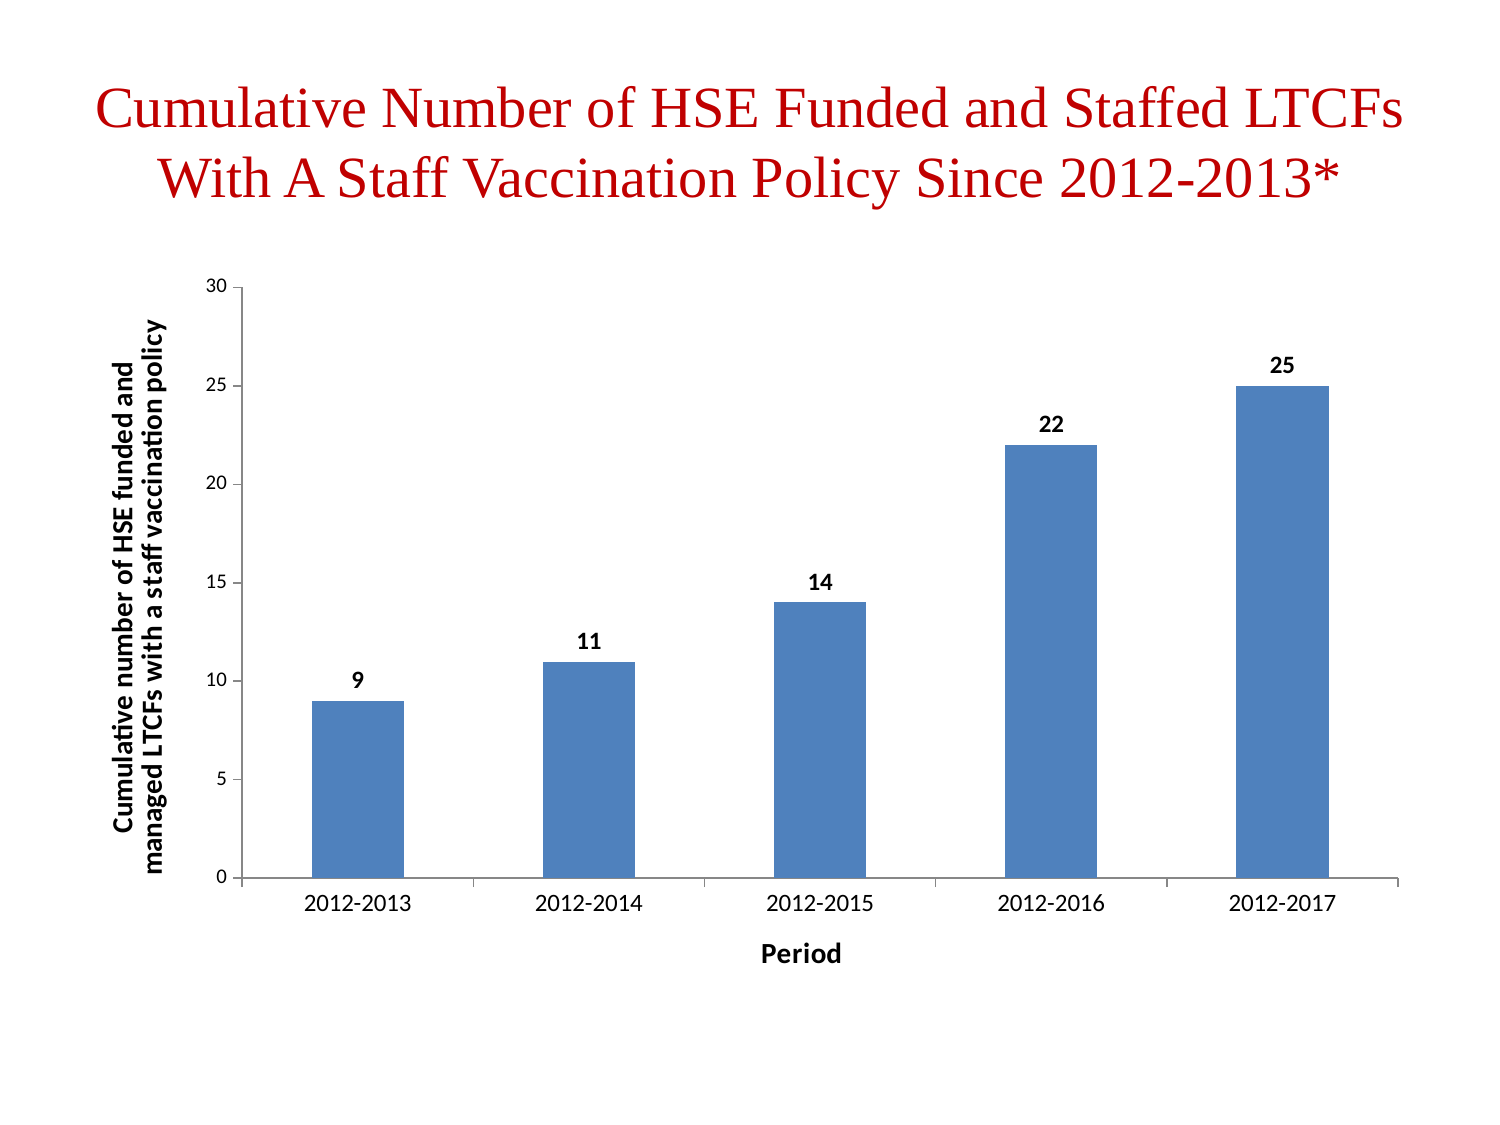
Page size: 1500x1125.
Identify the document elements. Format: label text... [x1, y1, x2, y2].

title Cumulative Number of HSE Funded and Staffed LTCFs With A Staff Vaccination Policy Since 2012-2013* [75, 45, 1425, 233]
chart [74, 262, 1426, 1006]
